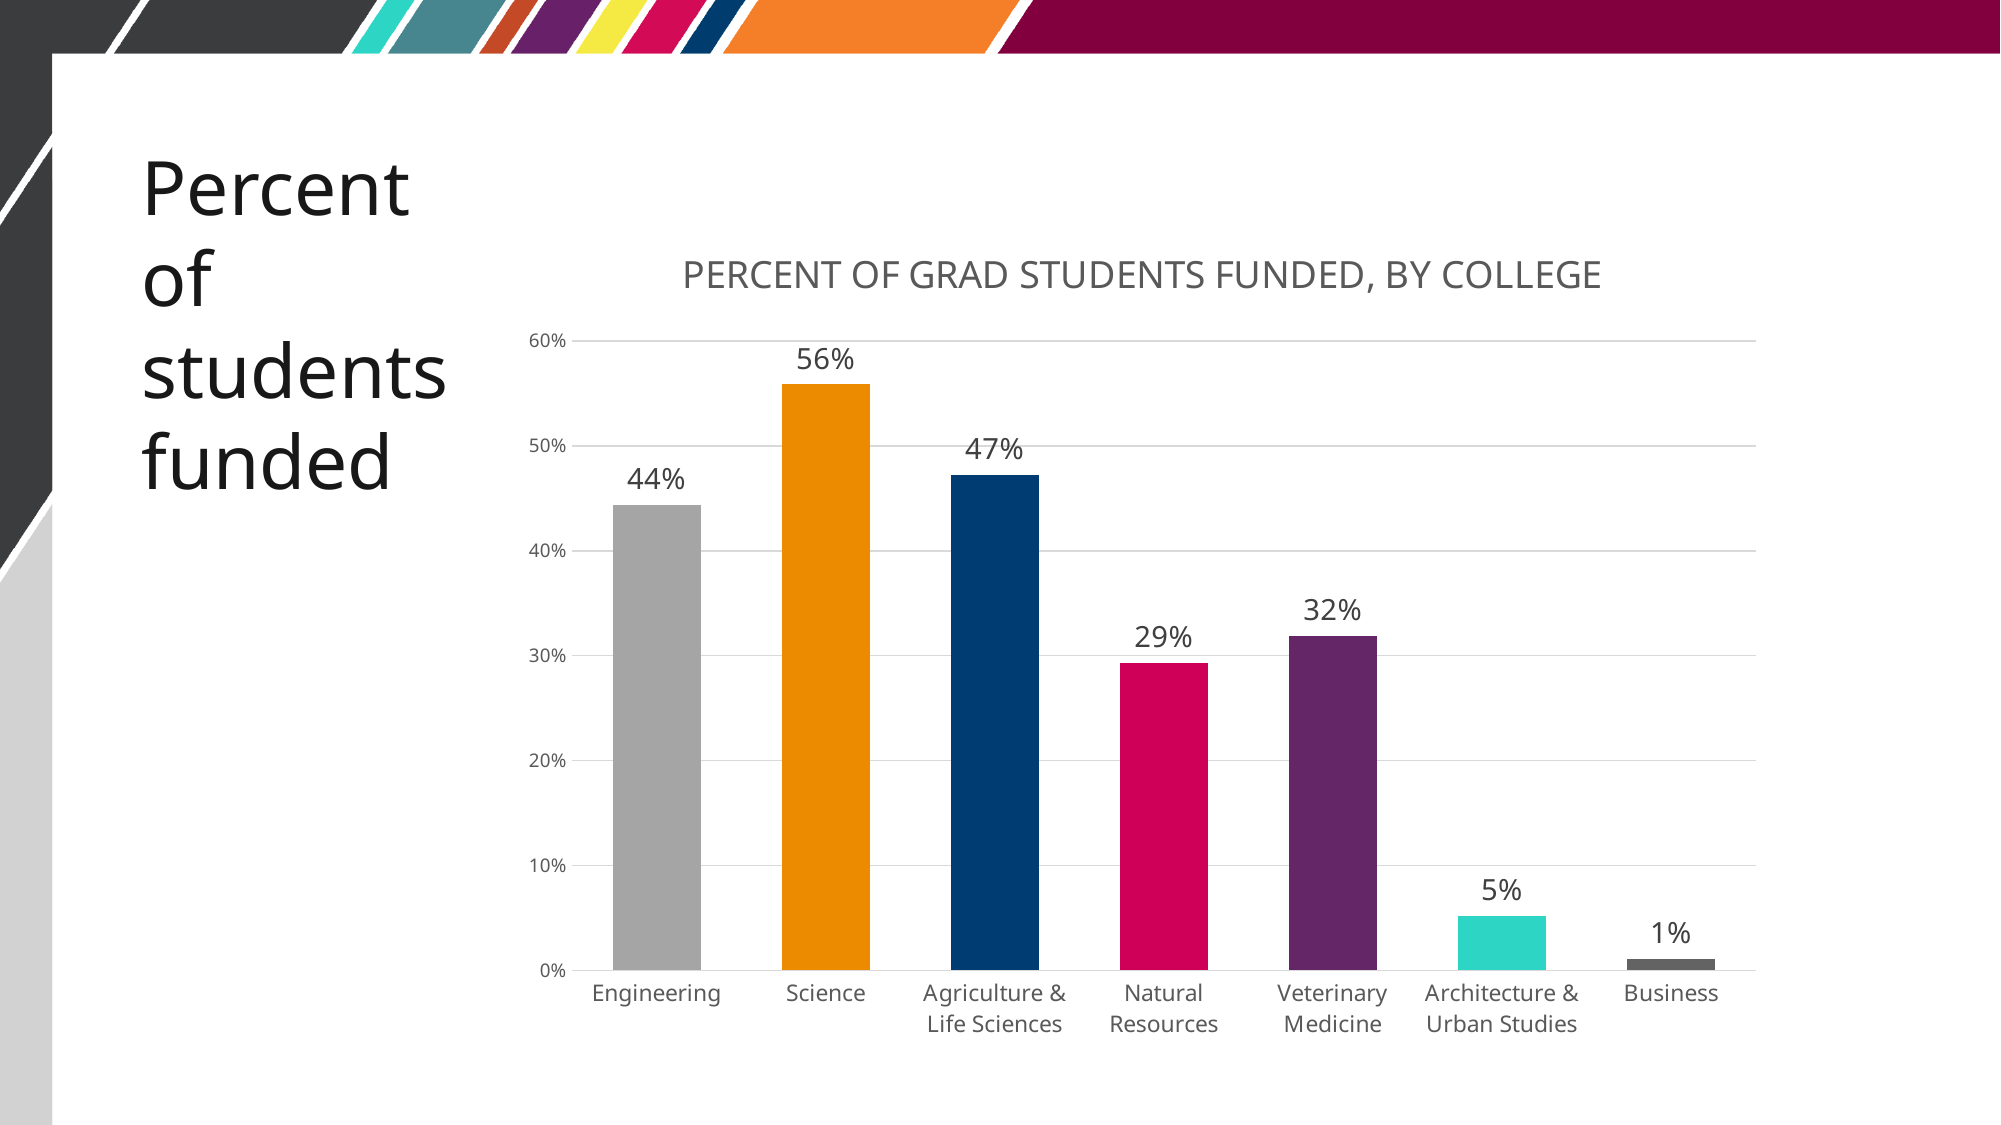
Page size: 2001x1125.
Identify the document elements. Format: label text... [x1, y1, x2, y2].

chart [503, 211, 1782, 1056]
title Percent of students funded [141, 138, 489, 439]
picture [0, 0, 2000, 1125]
